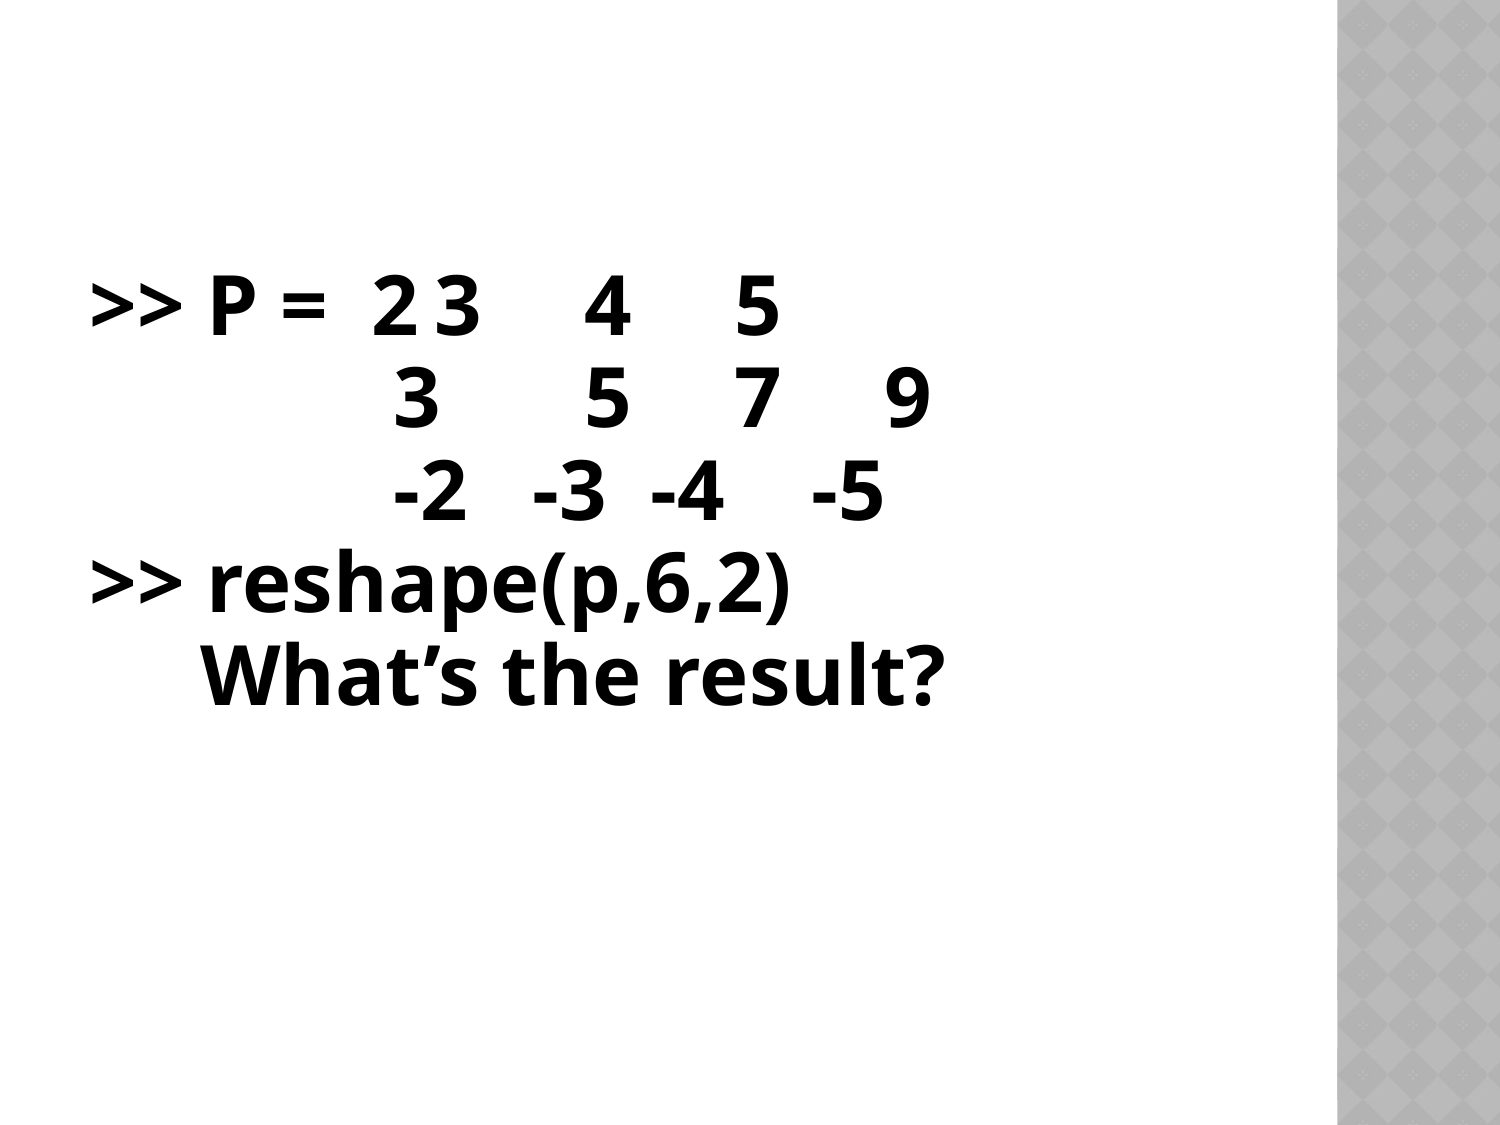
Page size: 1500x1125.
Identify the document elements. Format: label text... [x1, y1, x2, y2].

list >> P = 2 3 4 5 3 5 7 9 -2 -3 -4 -5 >> reshape(p,6,2) What’s the result? [75, 264, 1263, 1059]
